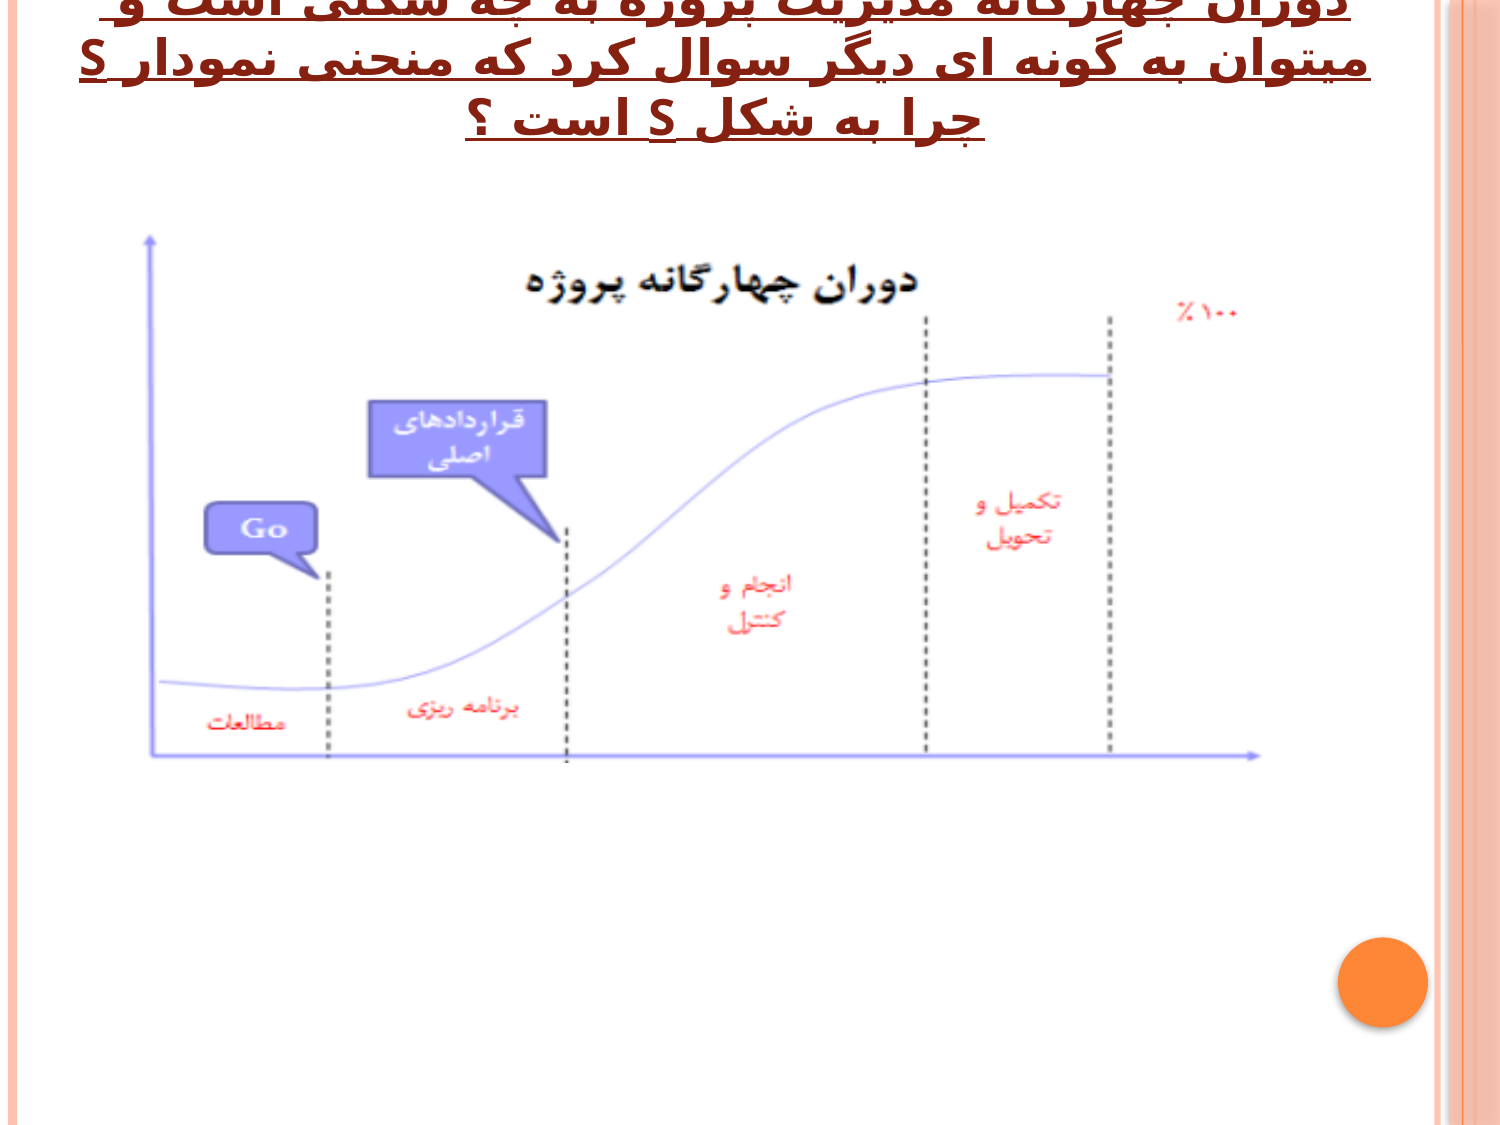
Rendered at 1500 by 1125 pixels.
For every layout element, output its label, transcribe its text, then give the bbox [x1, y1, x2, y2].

picture [136, 224, 1301, 763]
title دوران چهارگانه مدیریت پروژه به چه شکلی است و میتوان به گونه ای دیگر سوال کرد که منحنی نمودار S چرا به شکل S است ؟ [37, 0, 1413, 213]
